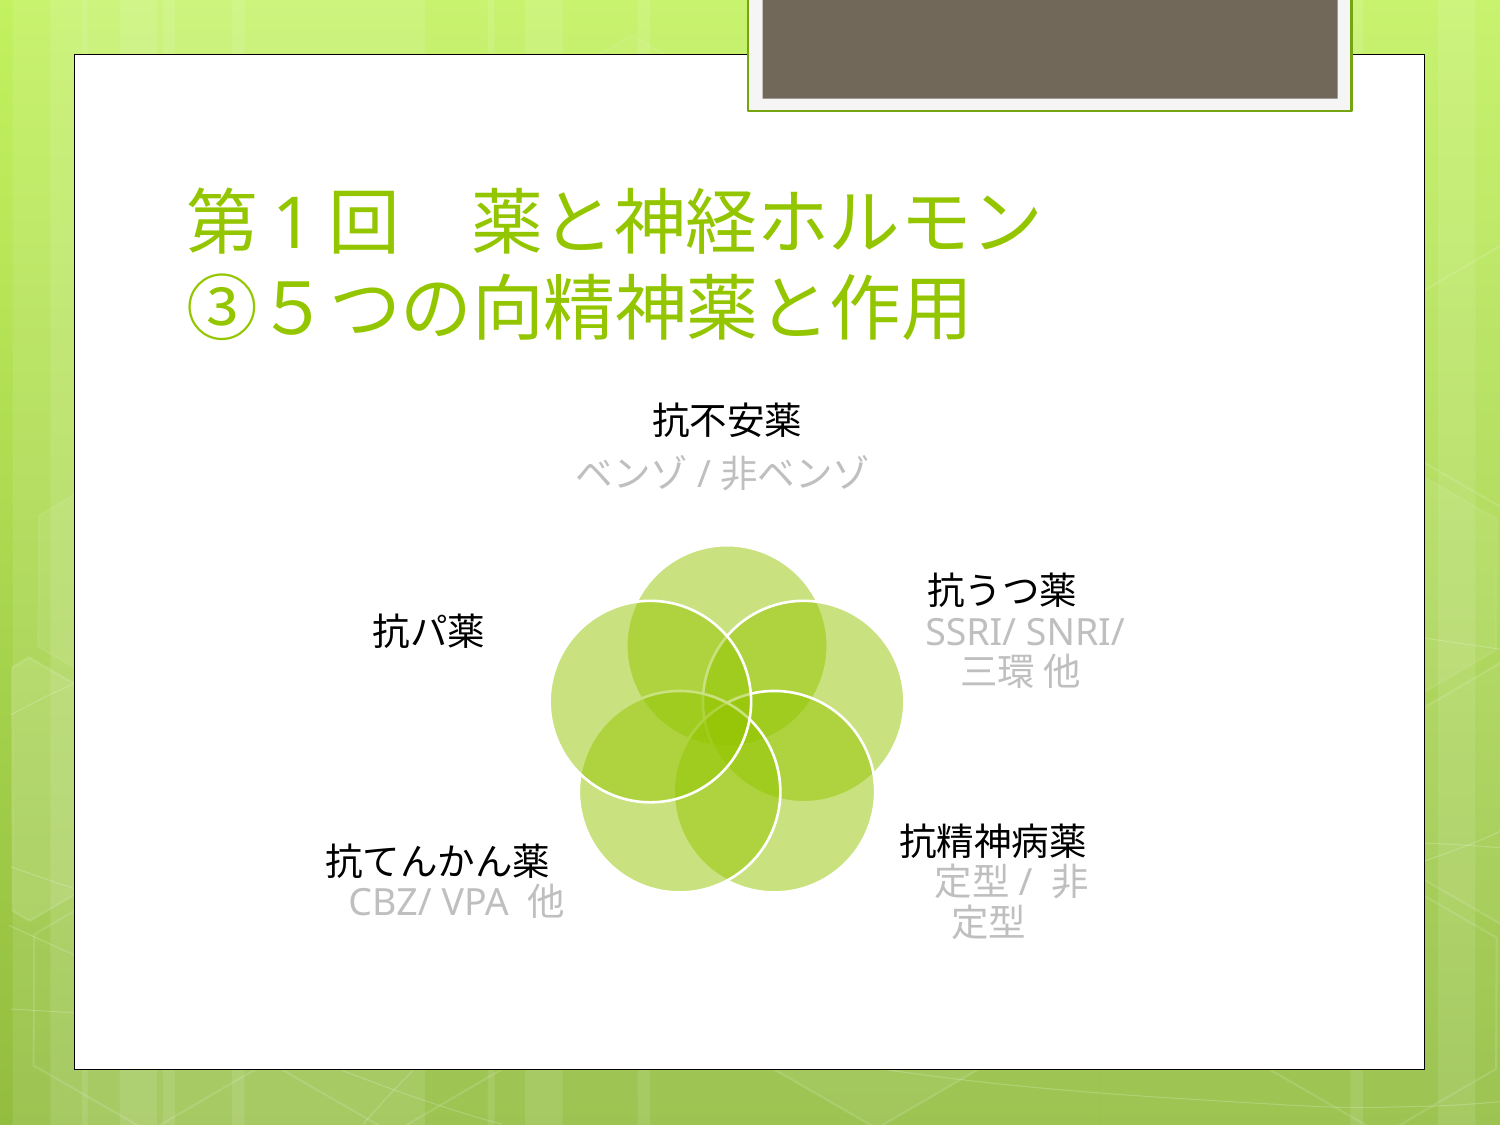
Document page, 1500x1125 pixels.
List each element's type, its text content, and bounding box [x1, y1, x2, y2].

title 第1回 薬と神経ホルモン ③５つの向精神薬と作用 [171, 168, 1324, 357]
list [170, 380, 1284, 958]
